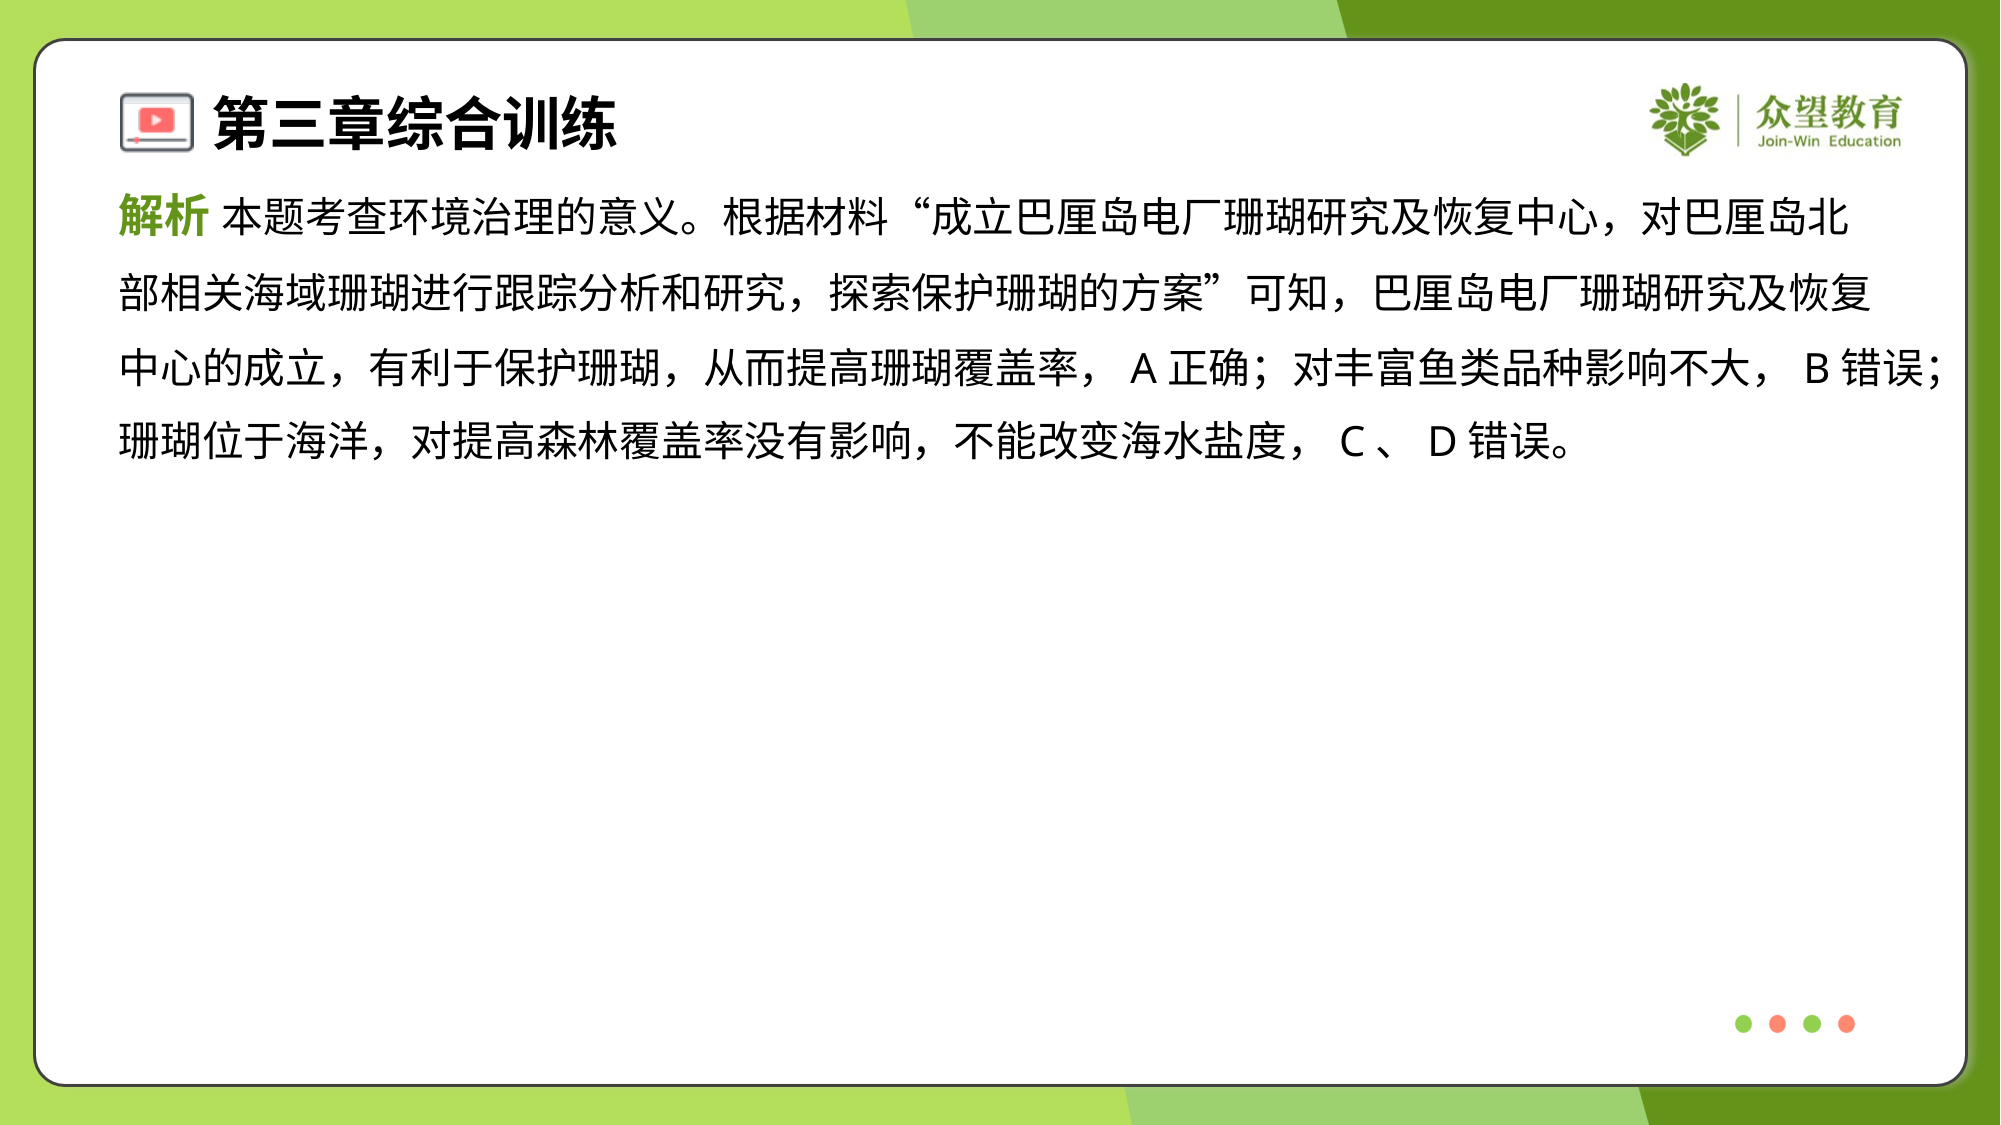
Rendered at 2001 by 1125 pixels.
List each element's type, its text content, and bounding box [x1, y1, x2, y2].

text_box 解析 本题考查环境治理的意义。根据材料“成立巴厘岛电厂珊瑚研究及恢复中心，对巴厘岛北 部相关海域珊瑚进行跟踪分析和研究，探索保护珊瑚的方案”可知，巴厘岛电厂珊瑚研究及恢复 中心的成立，有利于保护珊瑚，从而提高珊瑚覆盖率，A正确；对丰富鱼类品种影响不大，B错误； 珊瑚位于海洋，对提高森林覆盖率没有影响，不能改变海水盐度，C、D错误。 [118, 164, 1883, 458]
picture [0, 0, 2000, 1125]
